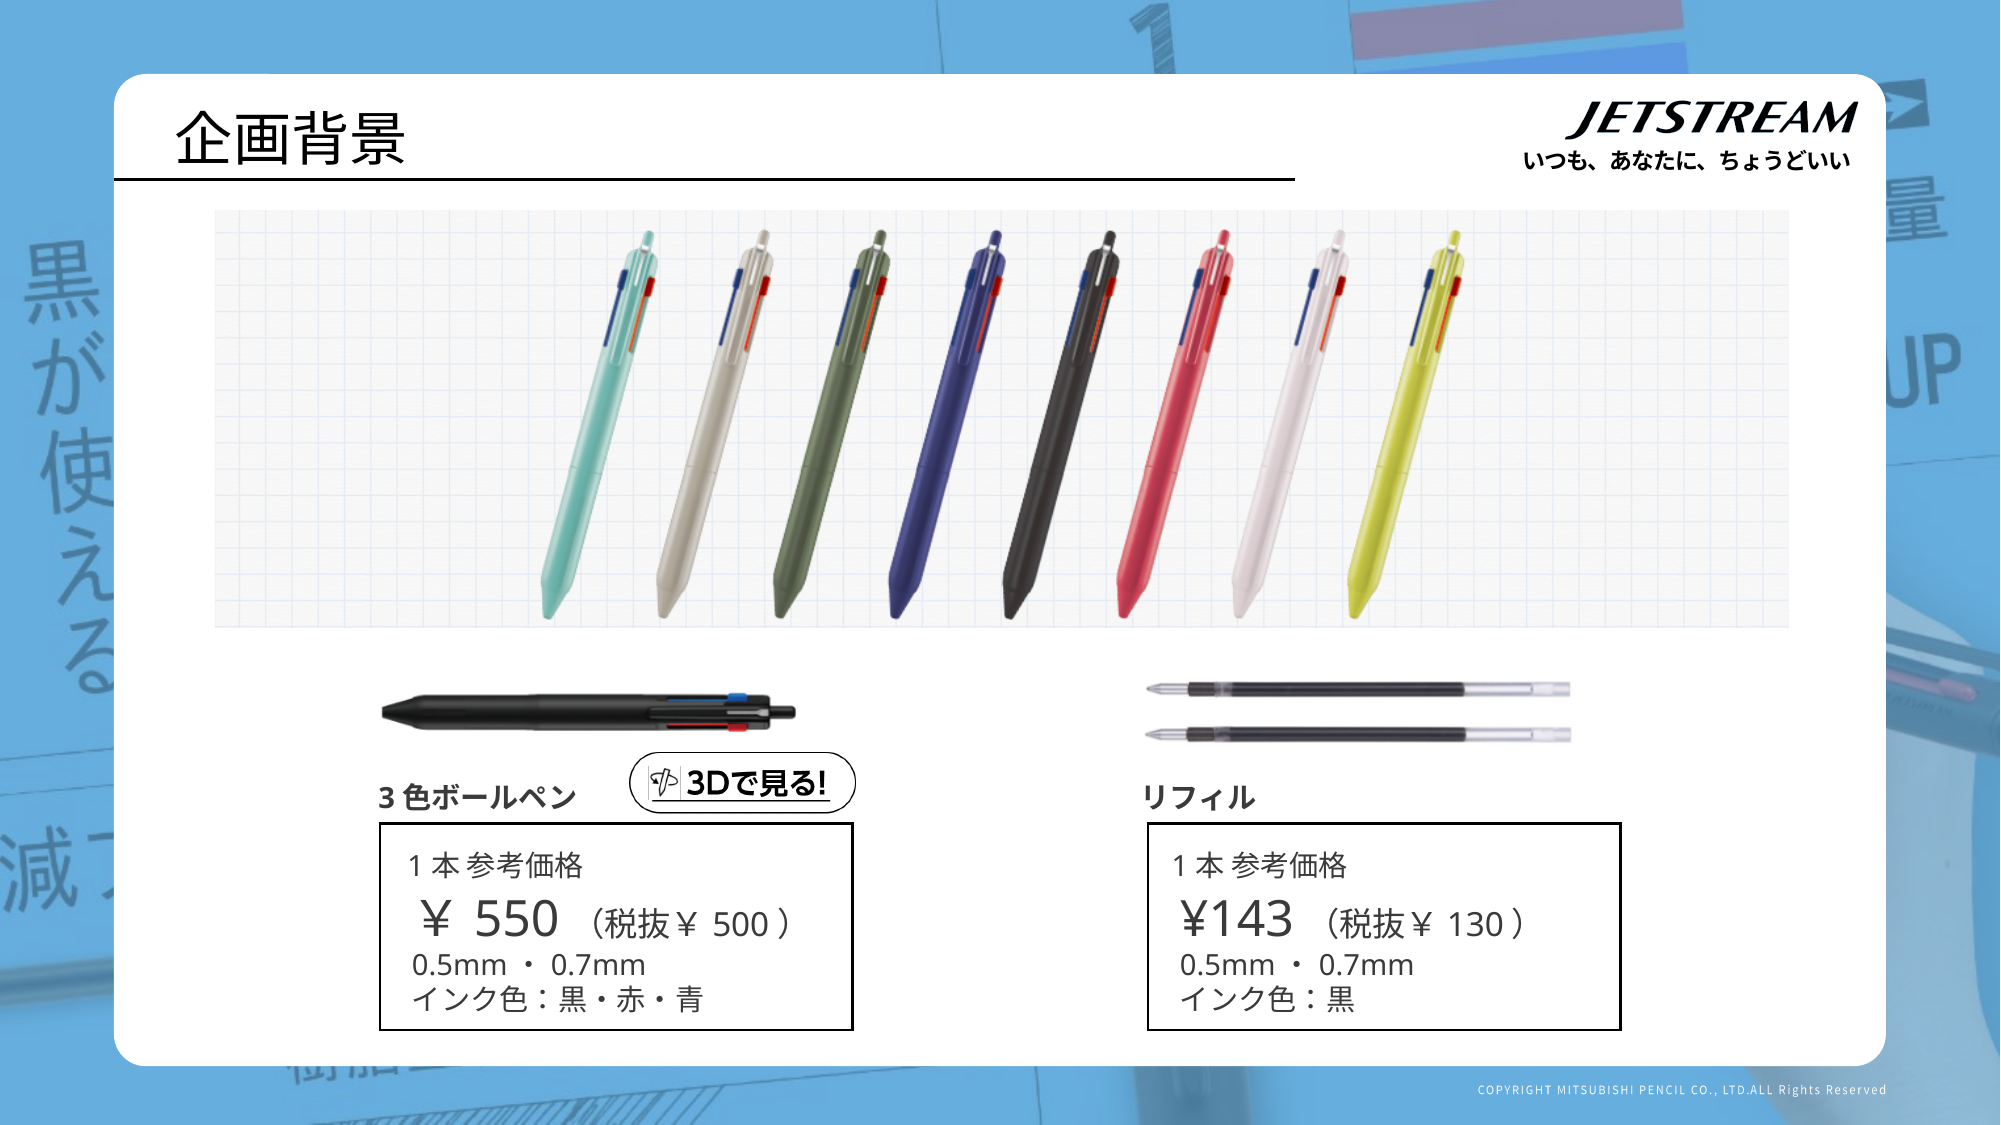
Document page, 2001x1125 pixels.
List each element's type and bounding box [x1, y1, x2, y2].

text_box [1465, 97, 1866, 179]
text_box [1477, 1082, 1889, 1098]
picture [0, 0, 2000, 1125]
